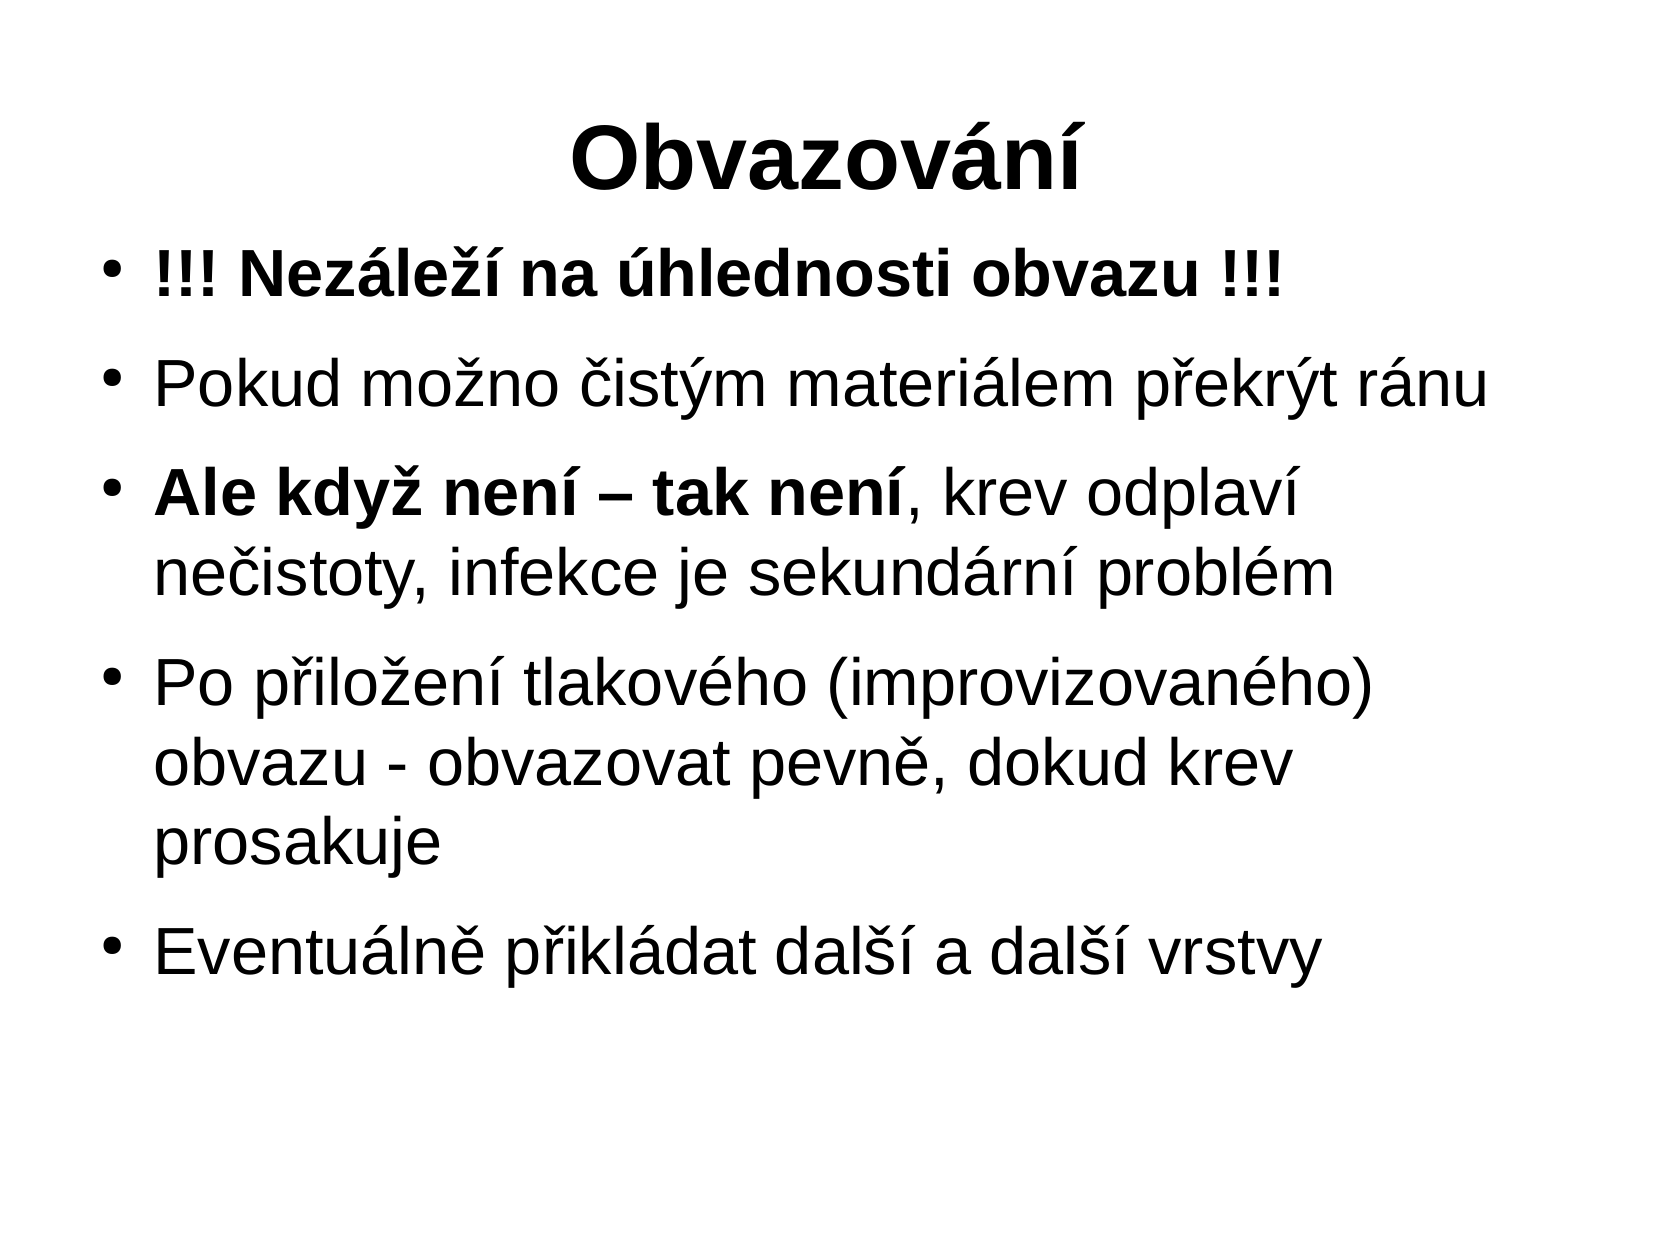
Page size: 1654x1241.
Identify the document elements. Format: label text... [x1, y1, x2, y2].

title Obvazování [82, 49, 1571, 230]
list !!! Nezáleží na úhlednosti obvazu !!! Pokud možno čistým materiálem překrýt ránu Ale když není – tak není, krev odplaví nečistoty, infekce je sekundární problém Po přiložení tlakového (improvizovaného) obvazu - obvazovat pevně, dokud krev prosakuje Eventuálně přikládat další a další vrstvy [82, 230, 1571, 1109]
